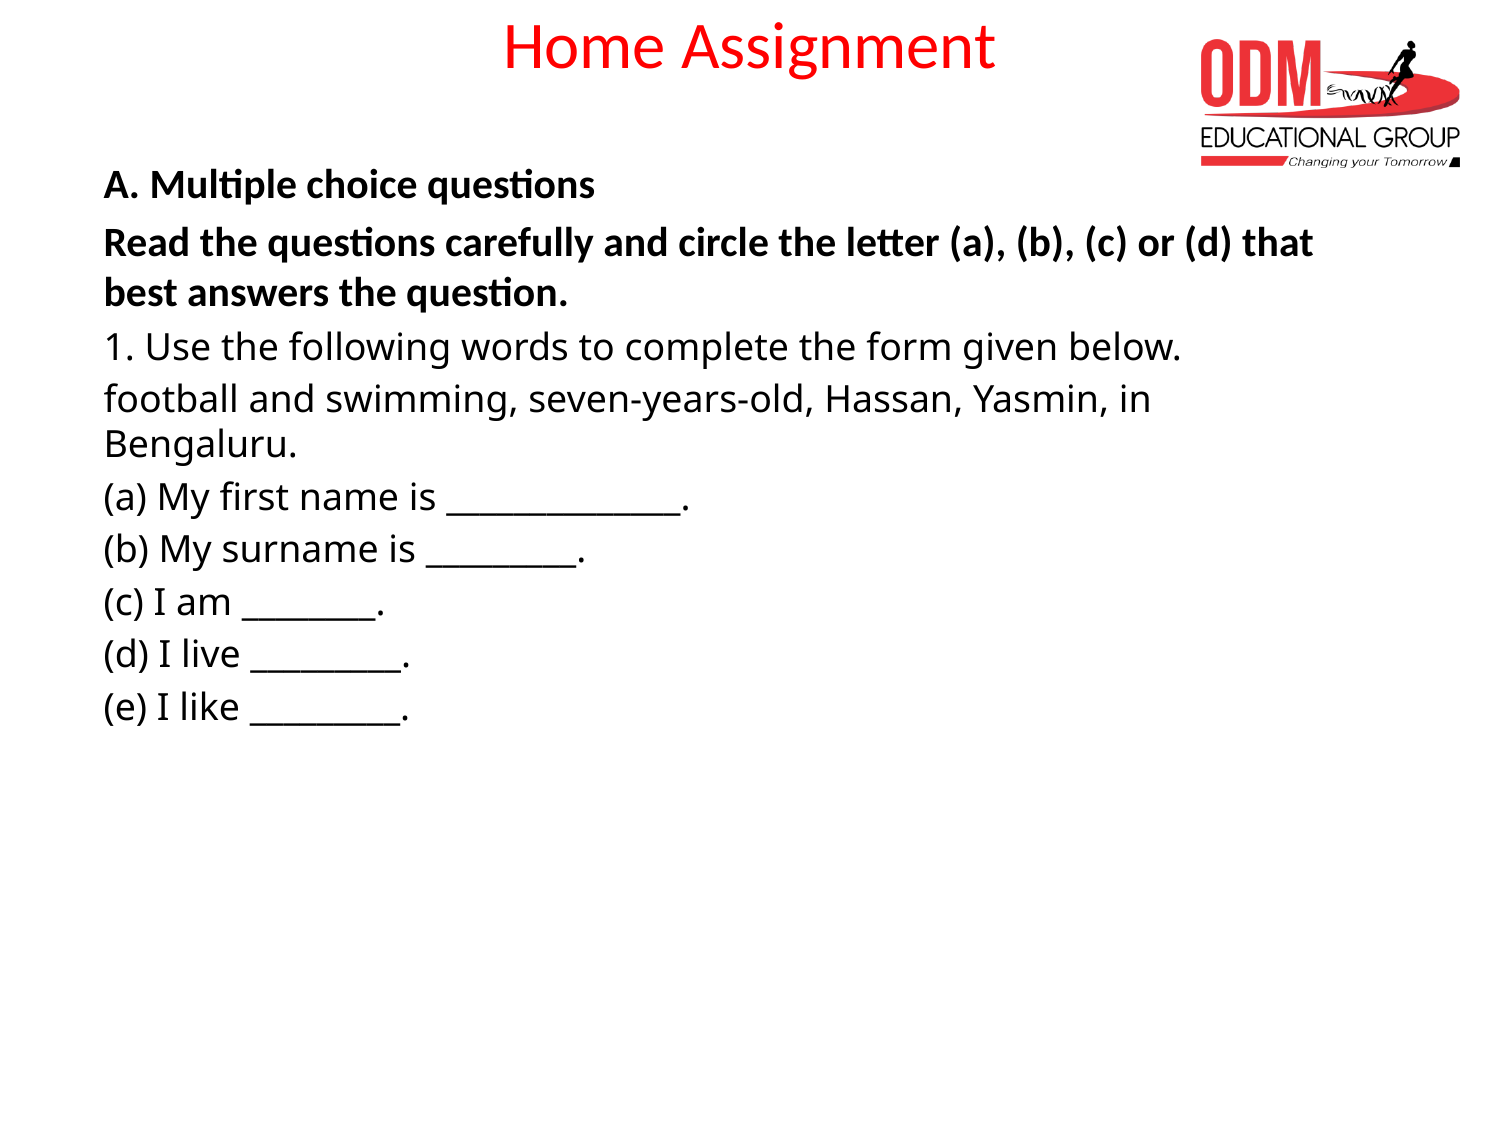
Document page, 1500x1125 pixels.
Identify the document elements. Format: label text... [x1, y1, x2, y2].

title Home Assignment [75, 0, 1425, 136]
picture [1200, 38, 1461, 168]
list A. Multiple choice questions Read the questions carefully and circle the letter (a), (b), (c) or (d) that best answers the question. 1. Use the following words to complete the form given below. football and swimming, seven-years-old, Hassan, Yasmin, in Bengaluru. (a) My first name is ______________. (b) My surname is _________. (c) I am ________. (d) I live _________. (e) I like _________. [88, 149, 1357, 976]
